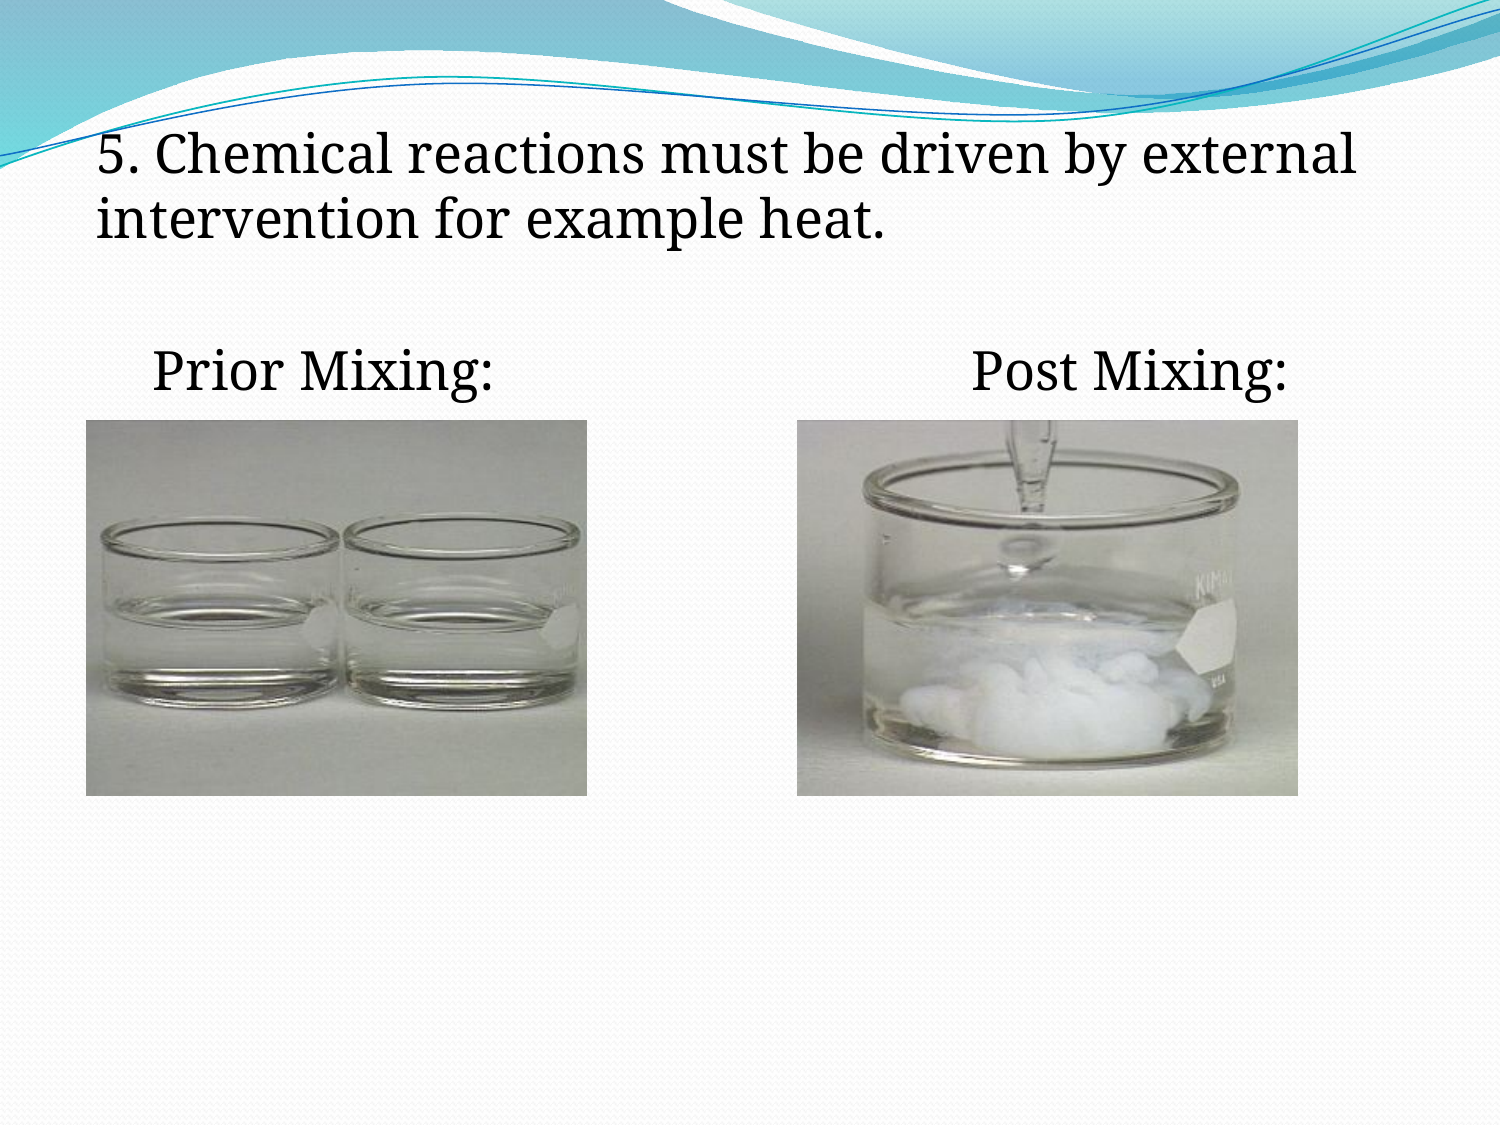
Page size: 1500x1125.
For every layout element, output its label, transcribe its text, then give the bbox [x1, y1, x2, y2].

picture [85, 420, 587, 796]
picture [796, 420, 1298, 796]
list 5. Chemical reactions must be driven by external intervention for example heat. Prior Mixing: Post Mixing: [82, 112, 1433, 833]
